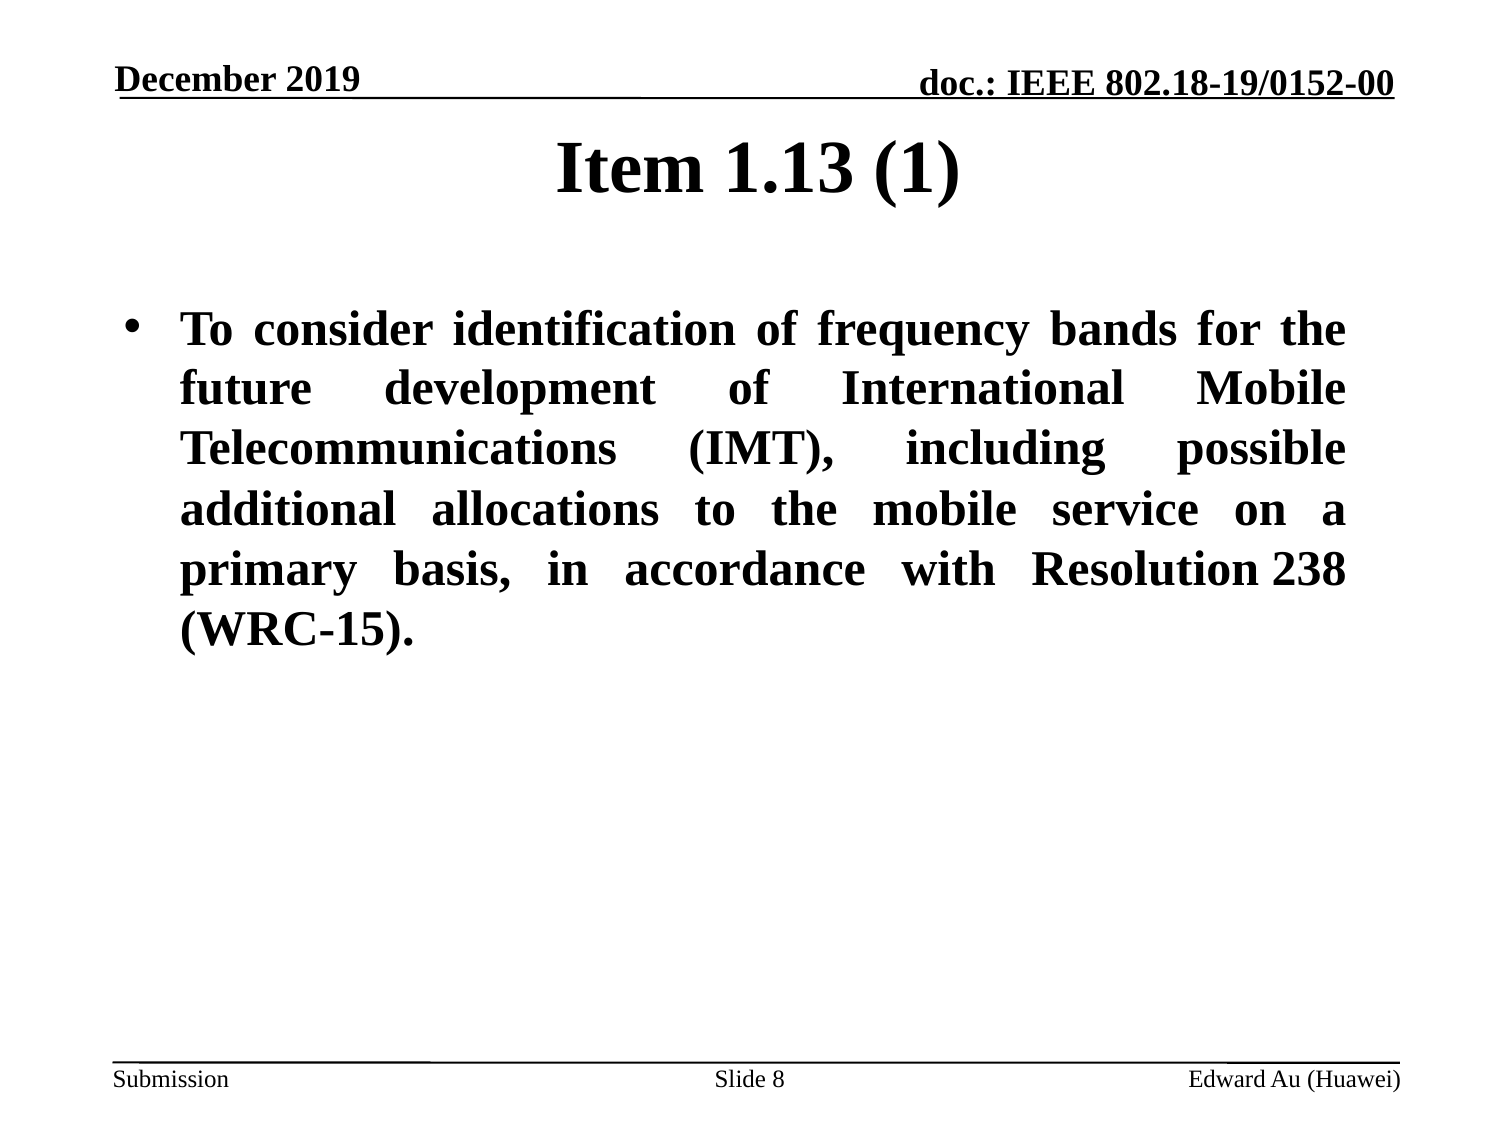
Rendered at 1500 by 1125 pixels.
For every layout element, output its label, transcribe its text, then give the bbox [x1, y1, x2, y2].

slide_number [114, 54, 493, 100]
slide_number Slide 8 [699, 1061, 800, 1123]
list To consider identification of frequency bands for the future development of International Mobile Telecommunications (IMT), including possible additional allocations to the mobile service on a primary basis, in accordance with Resolution 238 (WRC‑15). [108, 287, 1363, 951]
footer Edward Au (Huawei) [902, 1061, 1402, 1093]
title Item 1.13 (1) [120, 99, 1396, 226]
